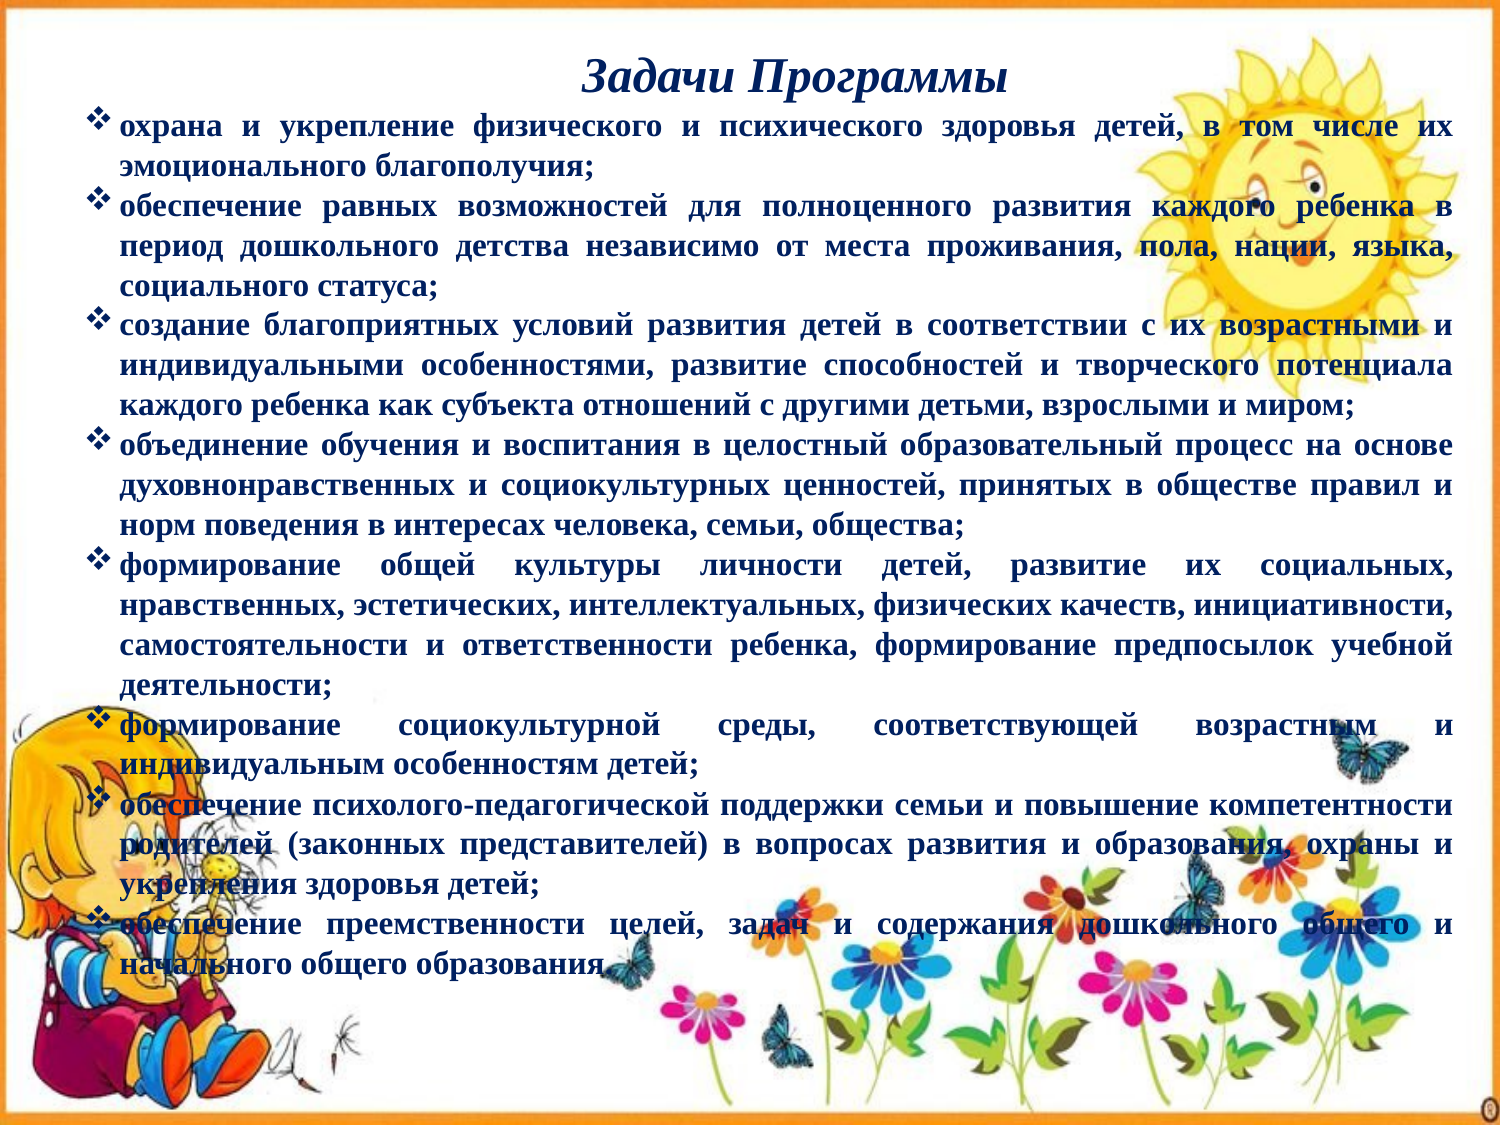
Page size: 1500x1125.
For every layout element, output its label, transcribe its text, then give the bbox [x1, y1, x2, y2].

text_box Задачи Программы охрана и укрепление физического и психического здоровья детей, в том числе их эмоционального благополучия; обеспечение равных возможностей для полноценного развития каждого ребенка в период дошкольного детства независимо от места проживания, пола, нации, языка, социального статуса; создание благоприятных условий развития детей в соответствии с их возрастными и индивидуальными особенностями, развитие способностей и творческого потенциала каждого ребенка как субъекта отношений с другими детьми, взрослыми и миром; объединение обучения и воспитания в целостный образовательный процесс на основе духовнонравственных и социокультурных ценностей, принятых в обществе правил и норм поведения в интересах человека, семьи, общества; формирование общей культуры личности детей, развитие их социальных, нравственных, эстетических, интеллектуальных, физических качеств, инициативности, самостоятельности и ответственности ребенка, формирование предпосылок учебной деятельности; формирование социокультурной среды, соответствующей возрастным и индивидуальным особенностям детей; обеспечение психолого-педагогической поддержки семьи и повышение компетентности родителей (законных представителей) в вопросах развития и образования, охраны и укрепления здоровья детей; обеспечение преемственности целей, задач и содержания дошкольного общего и начального общего образования. [29, 35, 1471, 989]
picture [0, 0, 1500, 1125]
